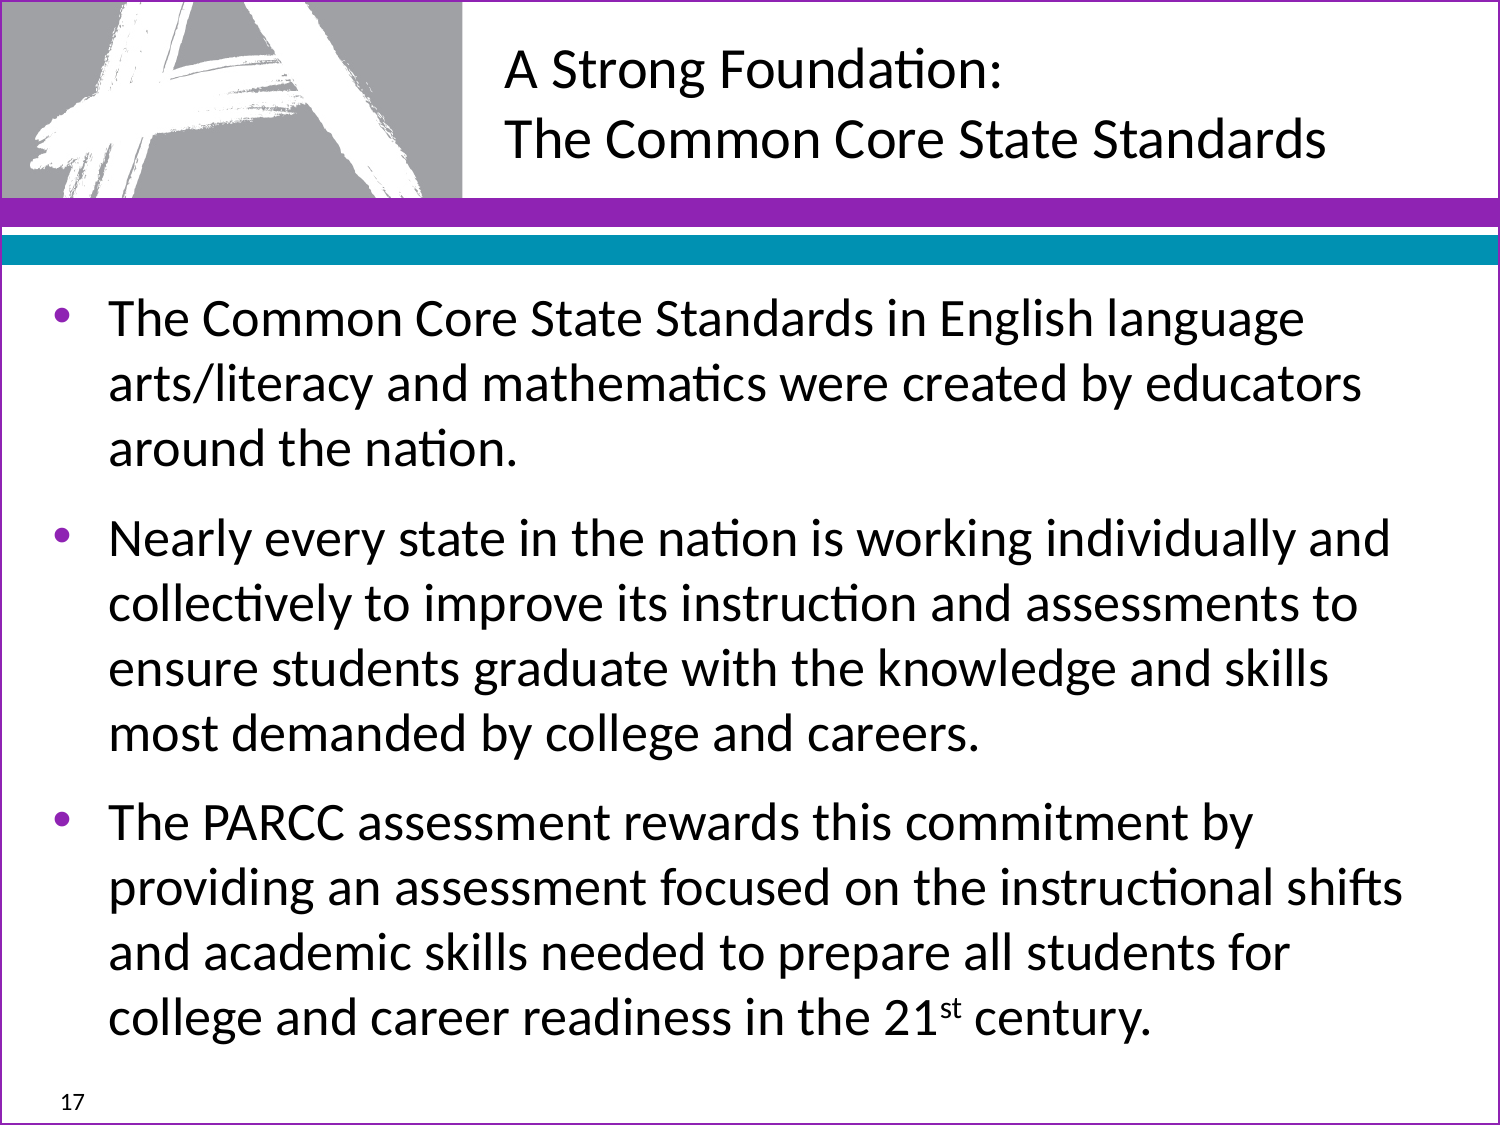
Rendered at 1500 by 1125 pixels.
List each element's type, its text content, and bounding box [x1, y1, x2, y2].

list The Common Core State Standards in English language arts/literacy and mathematics were created by educators around the nation. Nearly every state in the nation is working individually and collectively to improve its instruction and assessments to ensure students graduate with the knowledge and skills most demanded by college and careers. The PARCC assessment rewards this commitment by providing an assessment focused on the instructional shifts and academic skills needed to prepare all students for college and career readiness in the 21st century. [37, 275, 1438, 1100]
picture [2, 2, 462, 198]
slide_number 17 [0, 1077, 100, 1125]
title A Strong Foundation: The Common Core State Standards [462, 0, 1500, 200]
